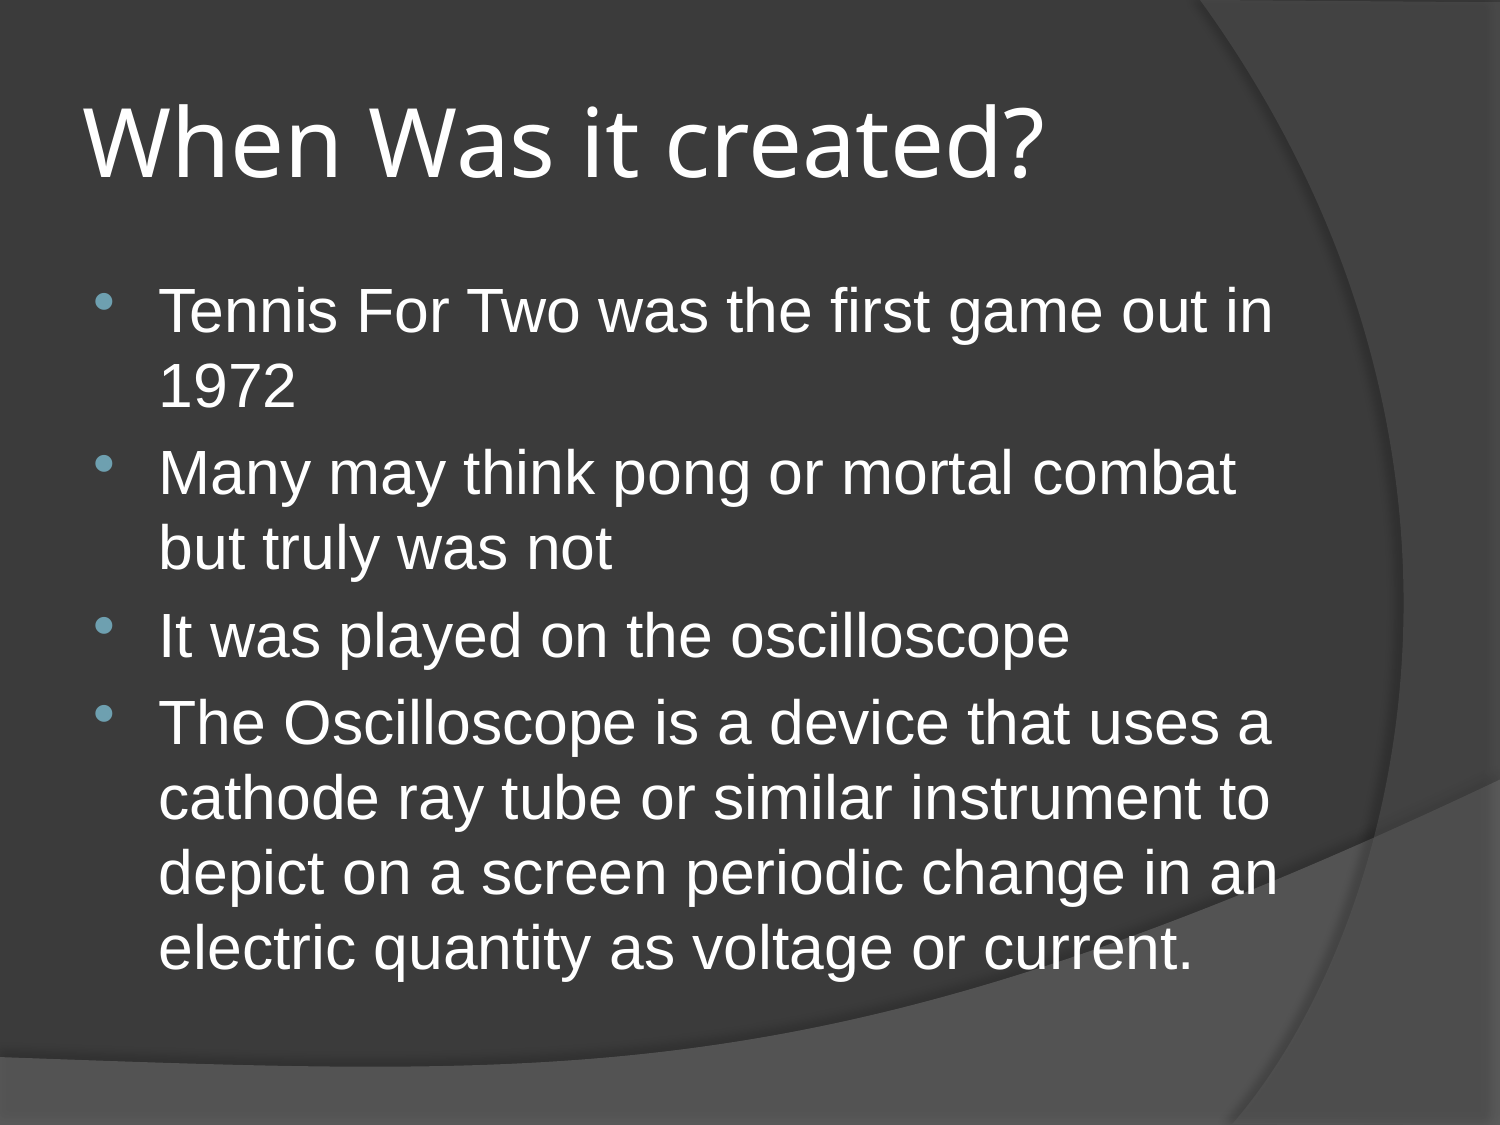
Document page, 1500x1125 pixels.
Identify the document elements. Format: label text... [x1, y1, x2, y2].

list Tennis For Two was the first game out in 1972 Many may think pong or mortal combat but truly was not It was played on the oscilloscope The Oscilloscope is a device that uses a cathode ray tube or similar instrument to depict on a screen periodic change in an electric quantity as voltage or current. [75, 262, 1300, 1005]
title When Was it created? [75, 45, 1300, 233]
